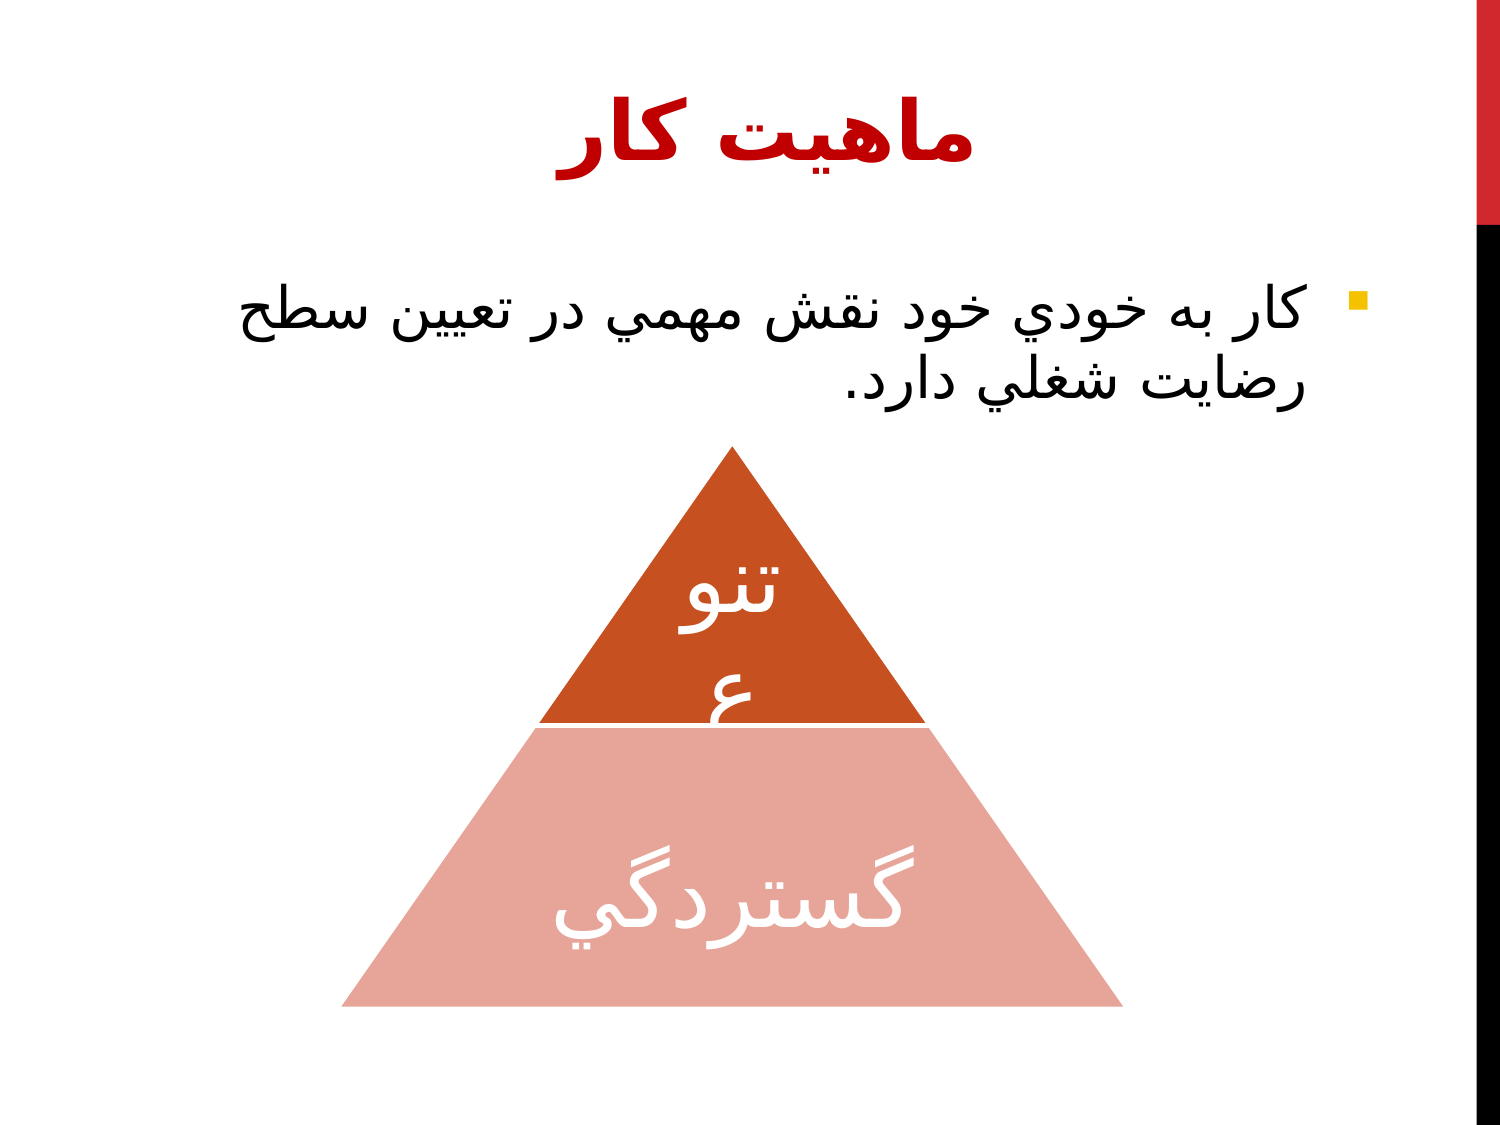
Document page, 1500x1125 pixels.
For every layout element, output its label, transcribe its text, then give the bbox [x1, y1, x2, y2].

text_box ماهيت كار [123, 54, 1414, 185]
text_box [336, 441, 1129, 1010]
text_box كار به خودي خود نقش مهمي در تعيين سطح رضايت شغلي دارد. [74, 262, 1425, 1006]
